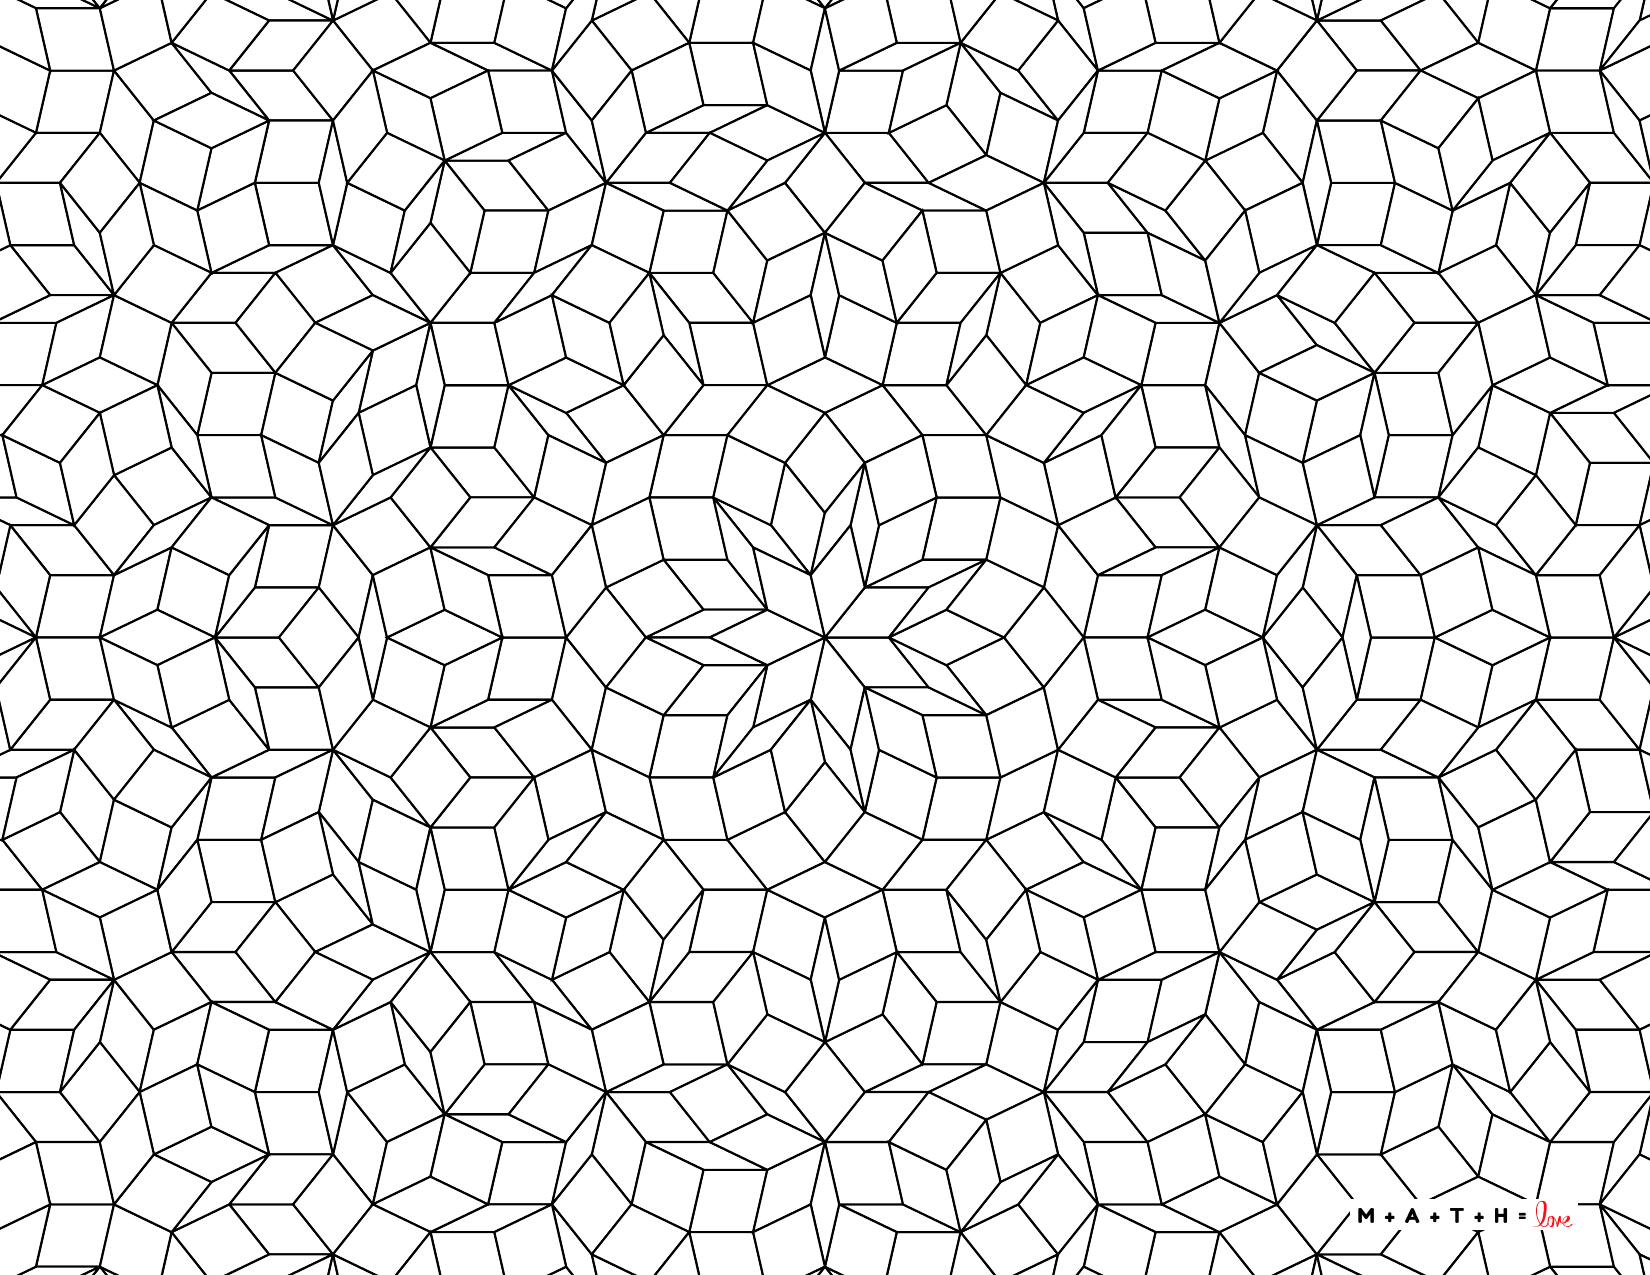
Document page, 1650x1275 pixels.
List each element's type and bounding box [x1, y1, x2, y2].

picture [1349, 1199, 1579, 1231]
text_box [0, 0, 1650, 1275]
